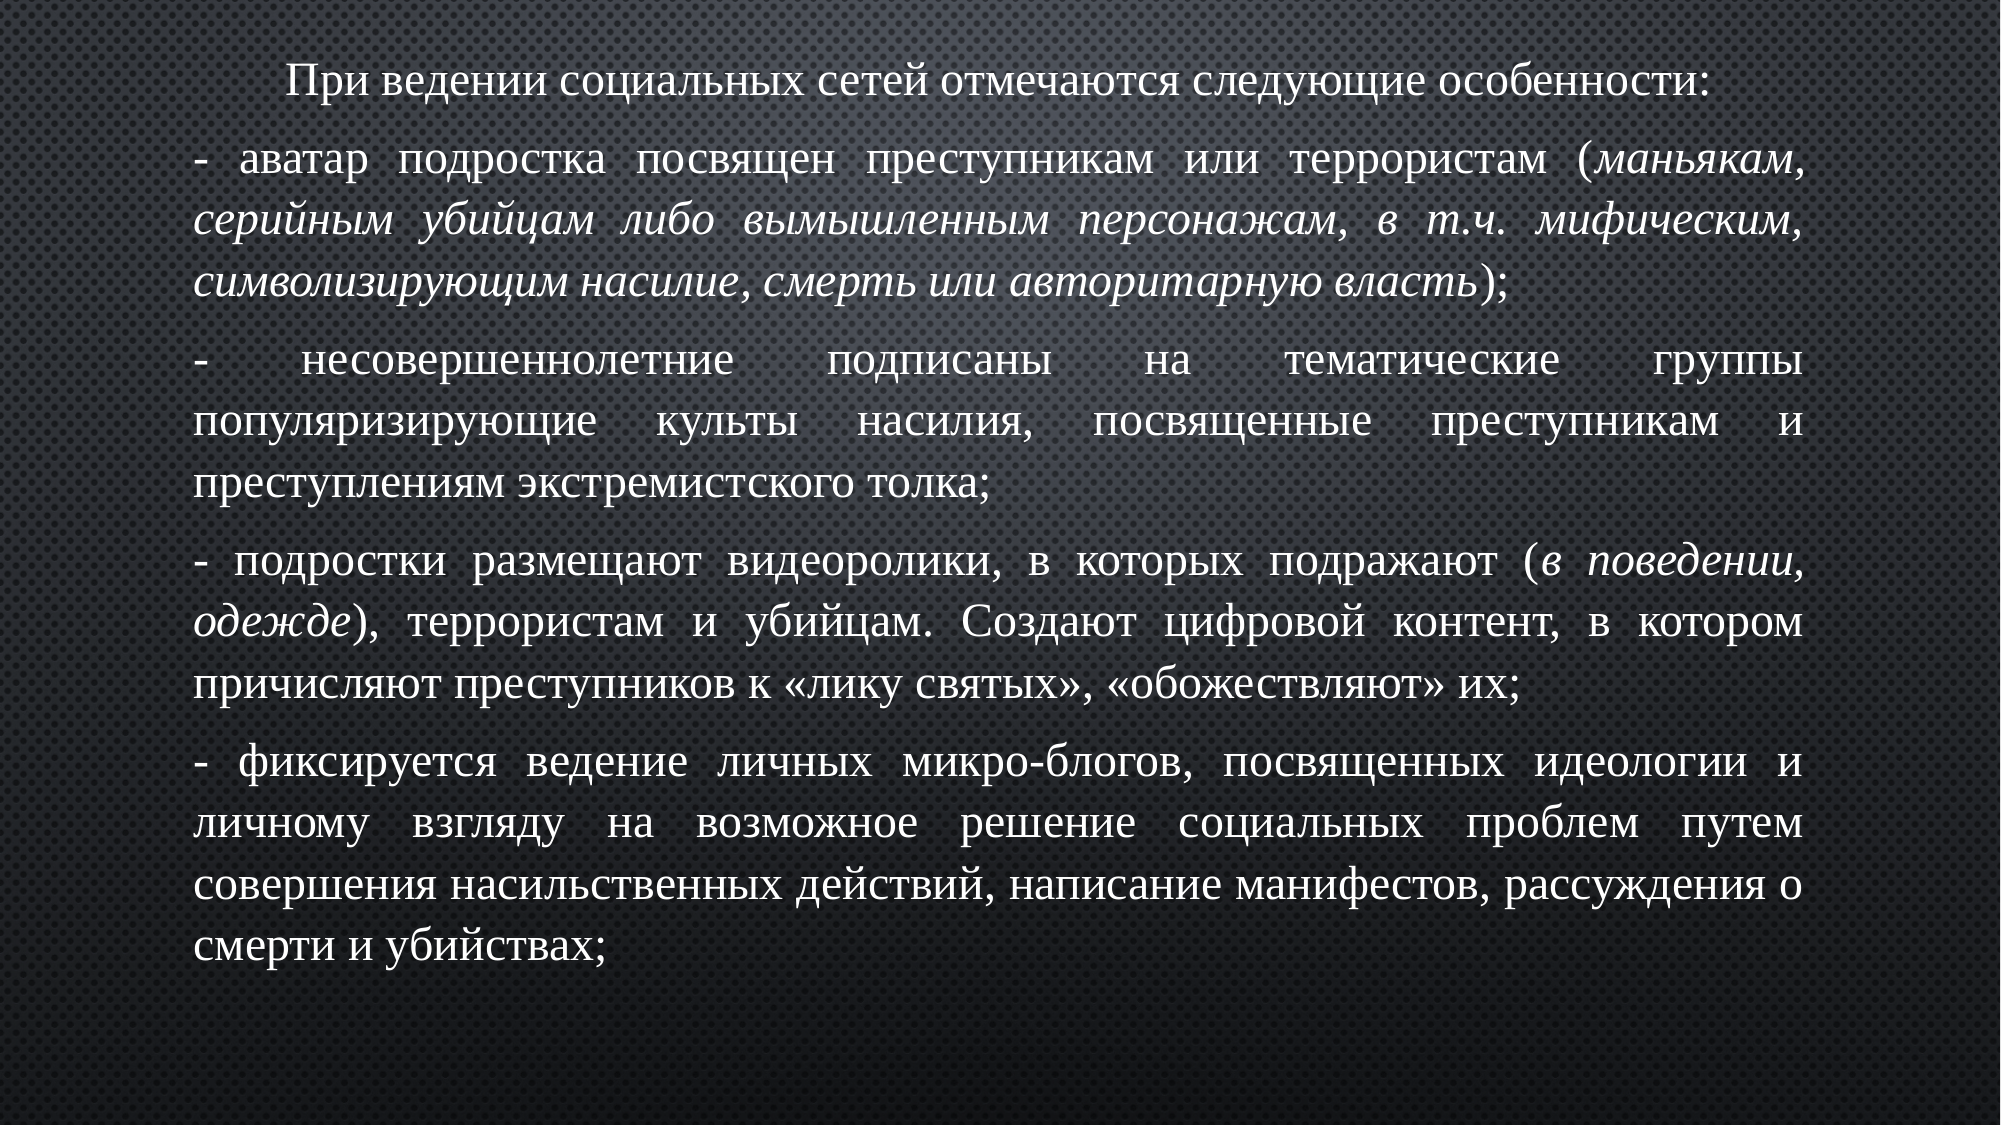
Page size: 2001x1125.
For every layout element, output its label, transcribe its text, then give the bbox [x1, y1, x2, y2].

text_box При ведении социальных сетей отмечаются следующие особенности: - аватар подростка посвящен преступникам или террористам (маньякам, серийным убийцам либо вымышленным персонажам, в т.ч. мифическим, символизирующим насилие, смерть или авторитарную власть); - несовершеннолетние подписаны на тематические группы популяризирующие культы насилия, посвященные преступникам и преступлениям экстремистского толка; - подростки размещают видеоролики, в которых подражают (в поведении, одежде), террористам и убийцам. Создают цифровой контент, в котором причисляют преступников к «лику святых», «обожествляют» их; - фиксируется ведение личных микро-блогов, посвященных идеологии и личному взгляду на возможное решение социальных проблем путем совершения насильственных действий, написание манифестов, рассуждения о смерти и убийствах; [178, 35, 1821, 1056]
